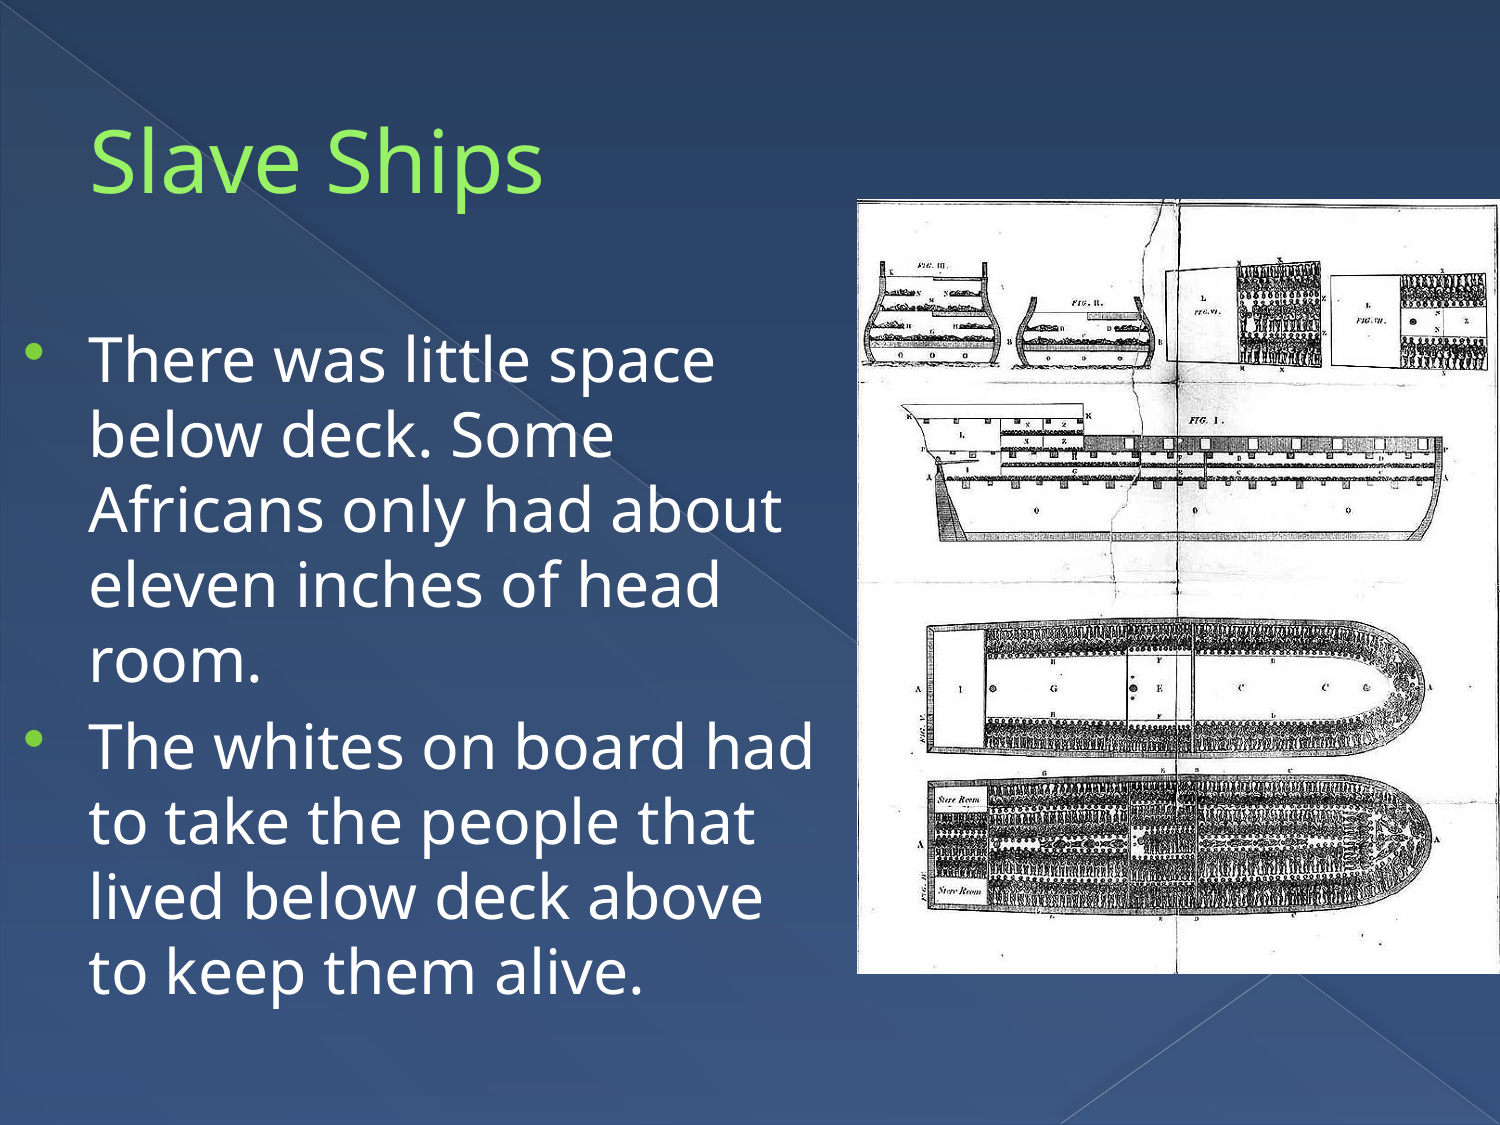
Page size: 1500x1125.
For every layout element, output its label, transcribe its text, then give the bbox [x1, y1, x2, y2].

title Slave Ships [75, 43, 1425, 274]
list There was little space below deck. Some Africans only had about eleven inches of head room. The whites on board had to take the people that lived below deck above to keep them alive. [0, 312, 838, 1063]
picture [856, 199, 1500, 974]
